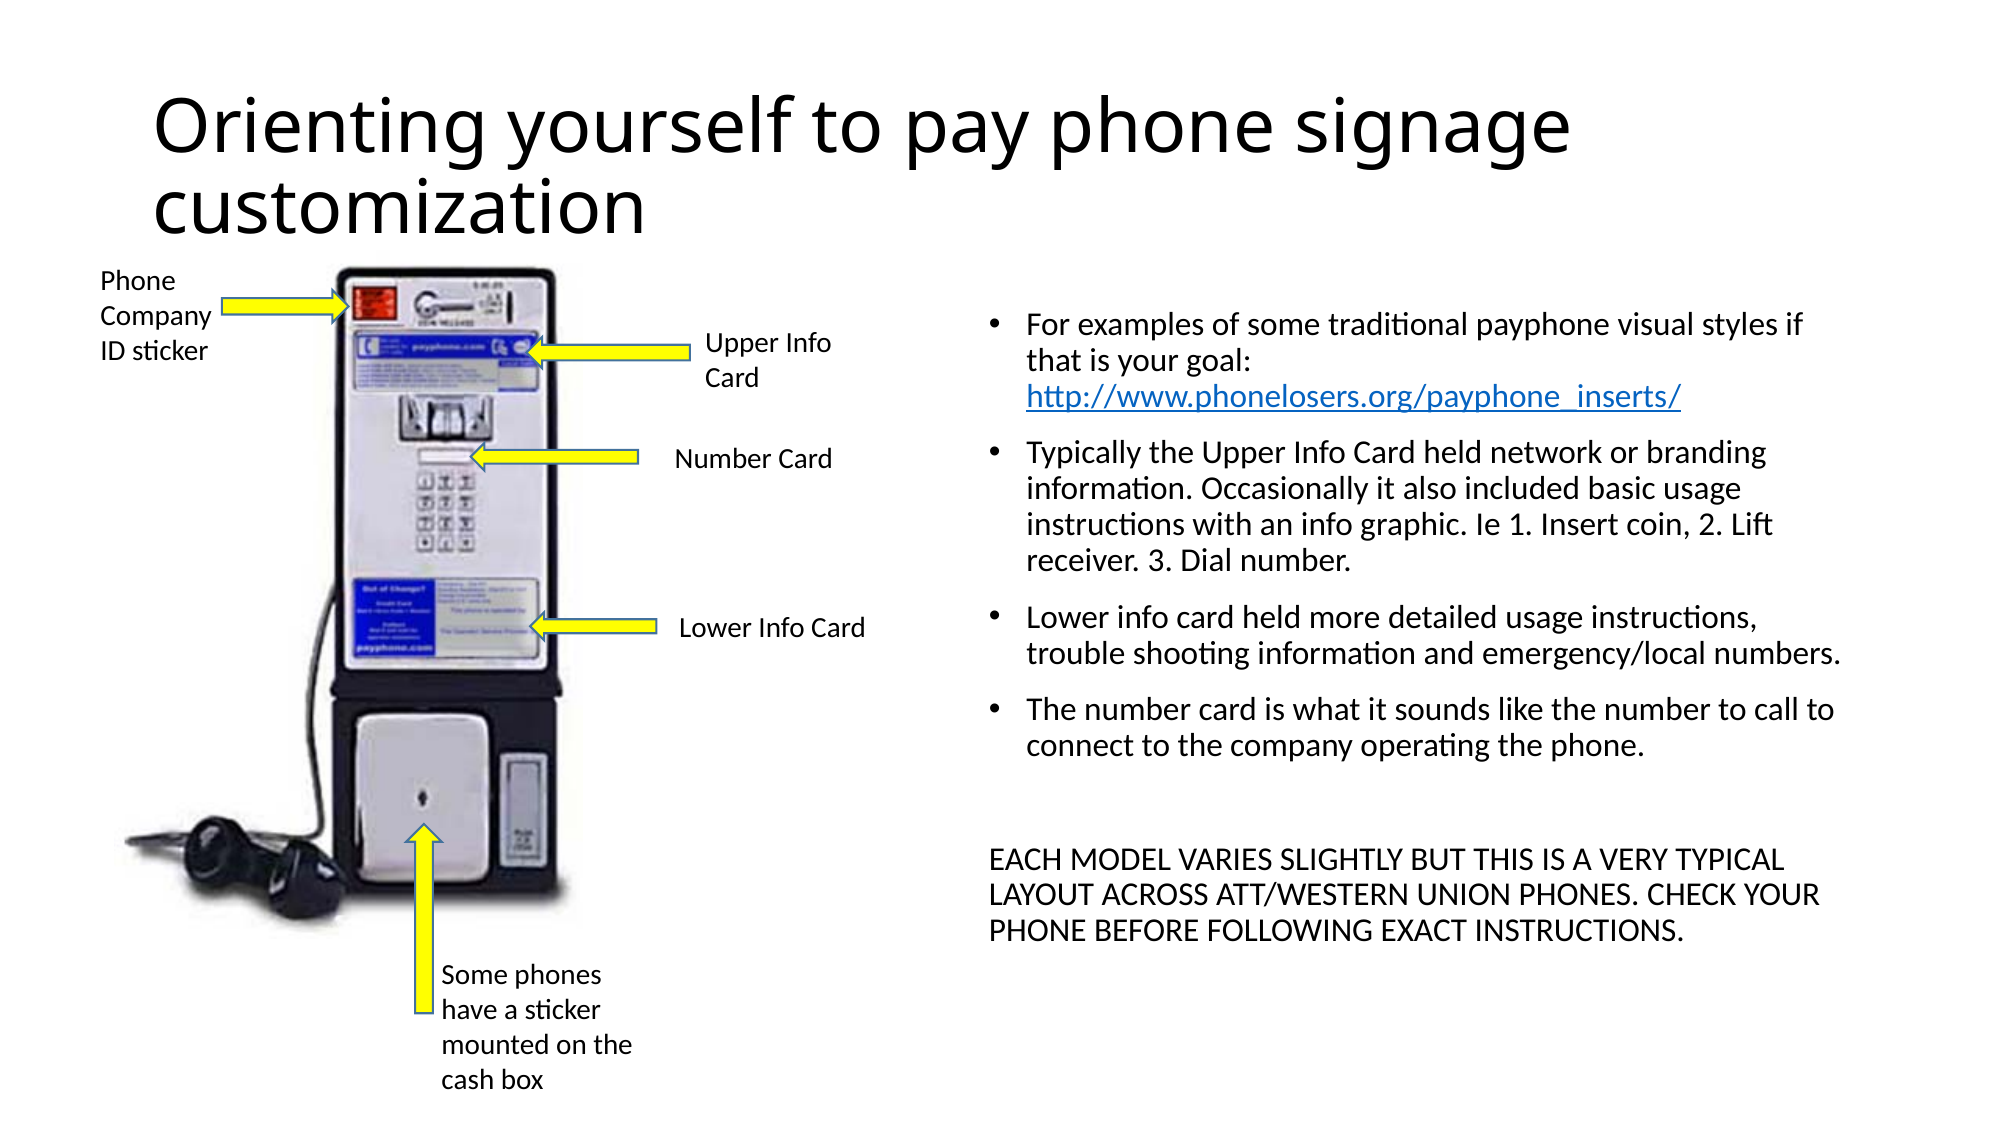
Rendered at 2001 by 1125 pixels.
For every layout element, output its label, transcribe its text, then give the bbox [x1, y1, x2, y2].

text_box [583, 343, 690, 362]
text_box [583, 618, 658, 635]
text_box Upper Info Card [690, 316, 878, 401]
text_box Lower Info Card [664, 600, 895, 651]
text_box Some phones have a sticker mounted on the cash box [426, 947, 657, 1103]
text_box [414, 939, 434, 1015]
title Orienting yourself to pay phone signage customization [137, 59, 1863, 278]
text_box Number Card [659, 431, 865, 482]
picture [114, 239, 583, 939]
list For examples of some traditional payphone visual styles if that is your goal: http://www.phonelosers.org/payphone_inserts/ Typically the Upper Info Card held network or branding information. Occasionally it also included basic usage instructions with an info graphic. Ie 1. Insert coin, 2. Lift receiver. 3. Dial number. Lower info card held more detailed usage instructions, trouble shooting information and emergency/local numbers. The number card is what it sounds like the number to call to connect to the company operating the phone. EACH MODEL VARIES SLIGHTLY BUT THIS IS A VERY TYPICAL LAYOUT ACROSS ATT/WESTERN UNION PHONES. CHECK YOUR PHONE BEFORE FOLLOWING EXACT INSTRUCTIONS. [973, 299, 1863, 1014]
text_box Phone Company ID sticker [85, 254, 114, 374]
text_box [583, 448, 640, 465]
